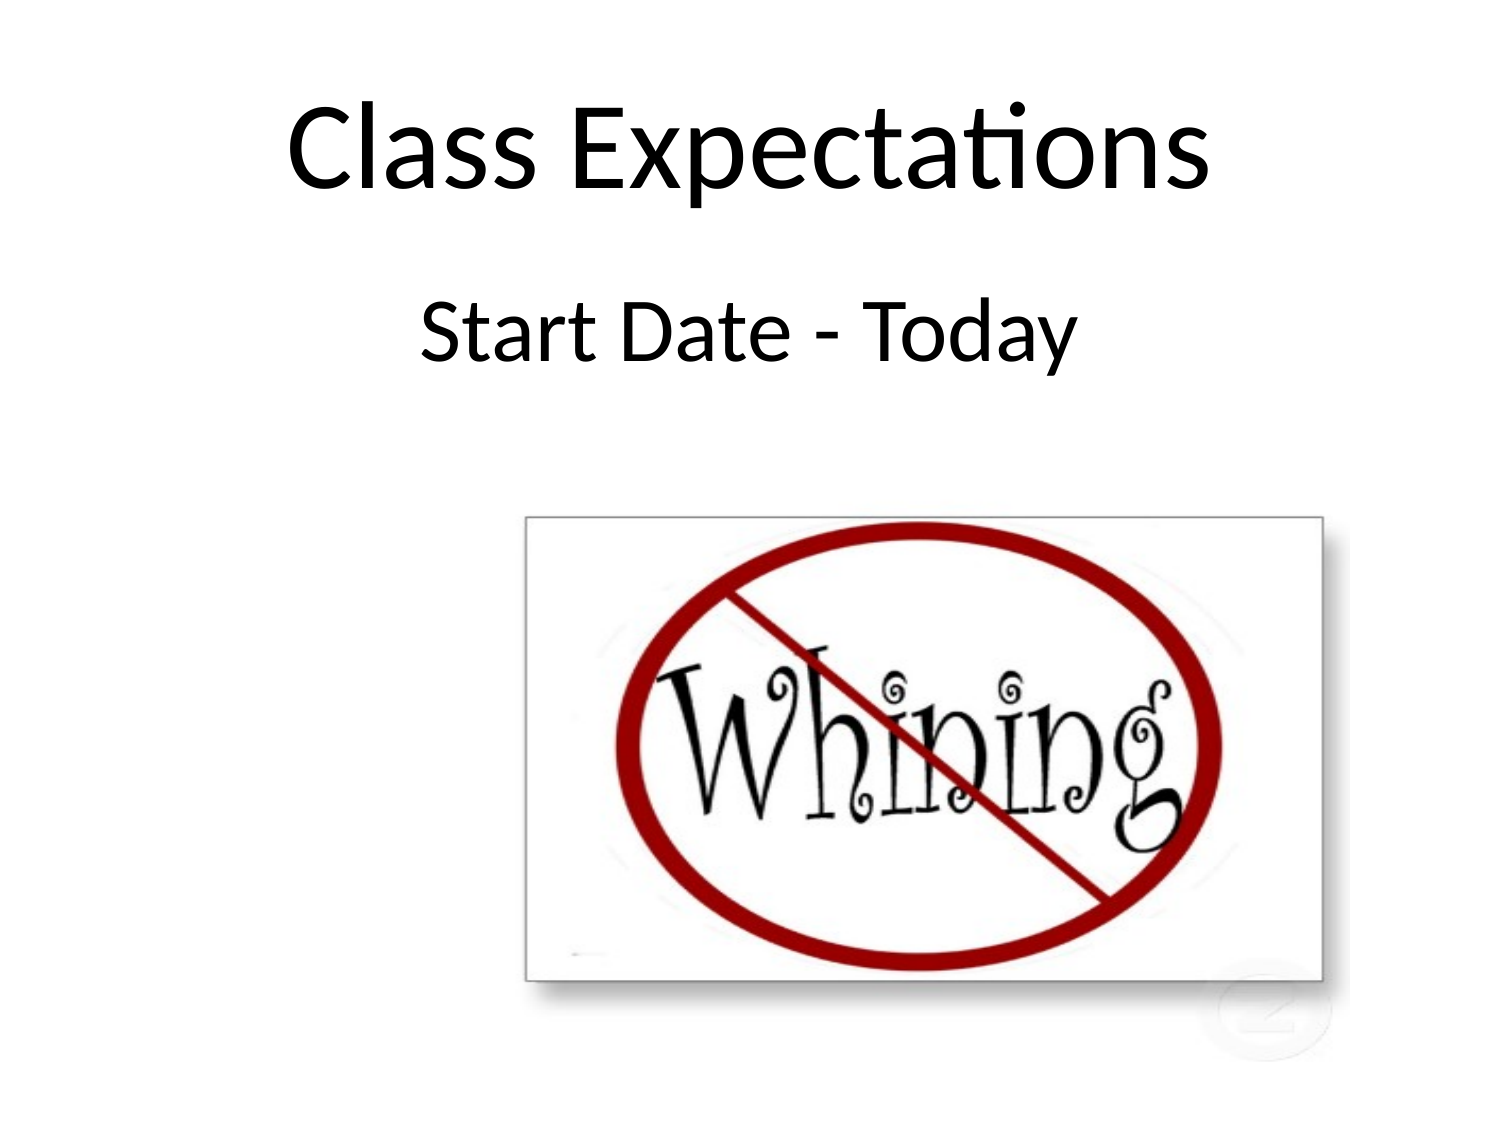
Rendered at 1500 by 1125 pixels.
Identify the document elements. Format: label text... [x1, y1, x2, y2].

list Start Date - Today [75, 262, 1425, 1005]
picture [499, 424, 1351, 1076]
title Class Expectations [75, 45, 1425, 233]
